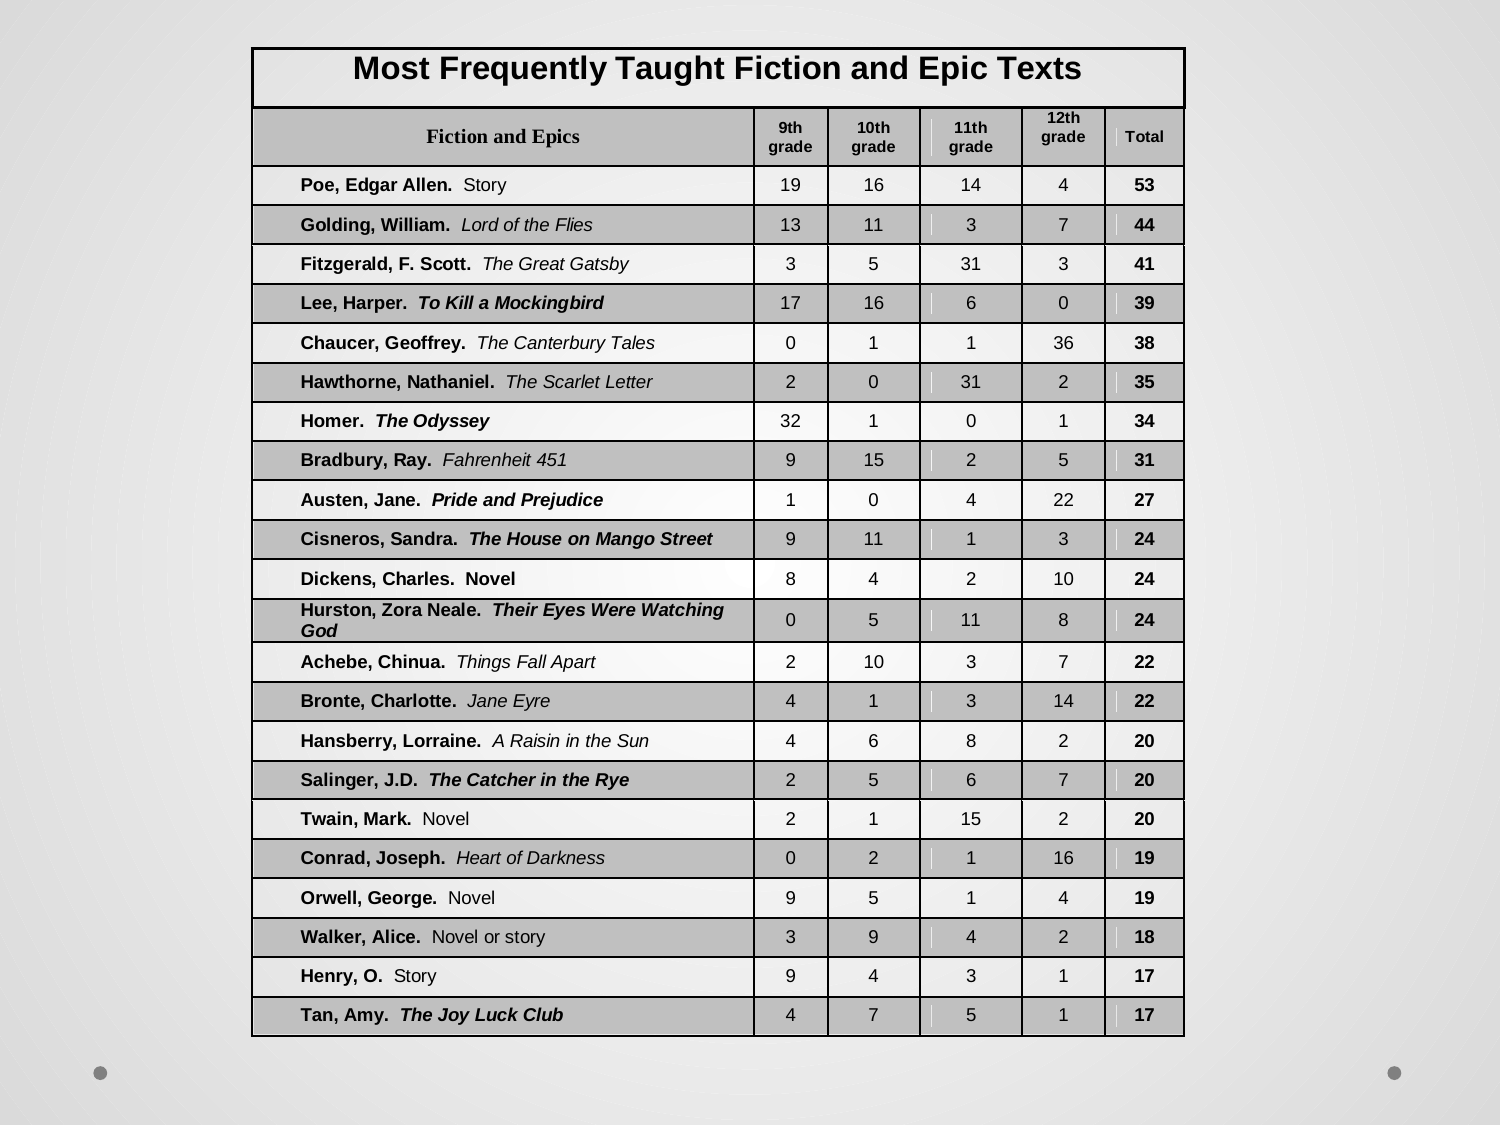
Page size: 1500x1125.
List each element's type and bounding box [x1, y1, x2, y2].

text_box [250, 46, 1237, 1066]
